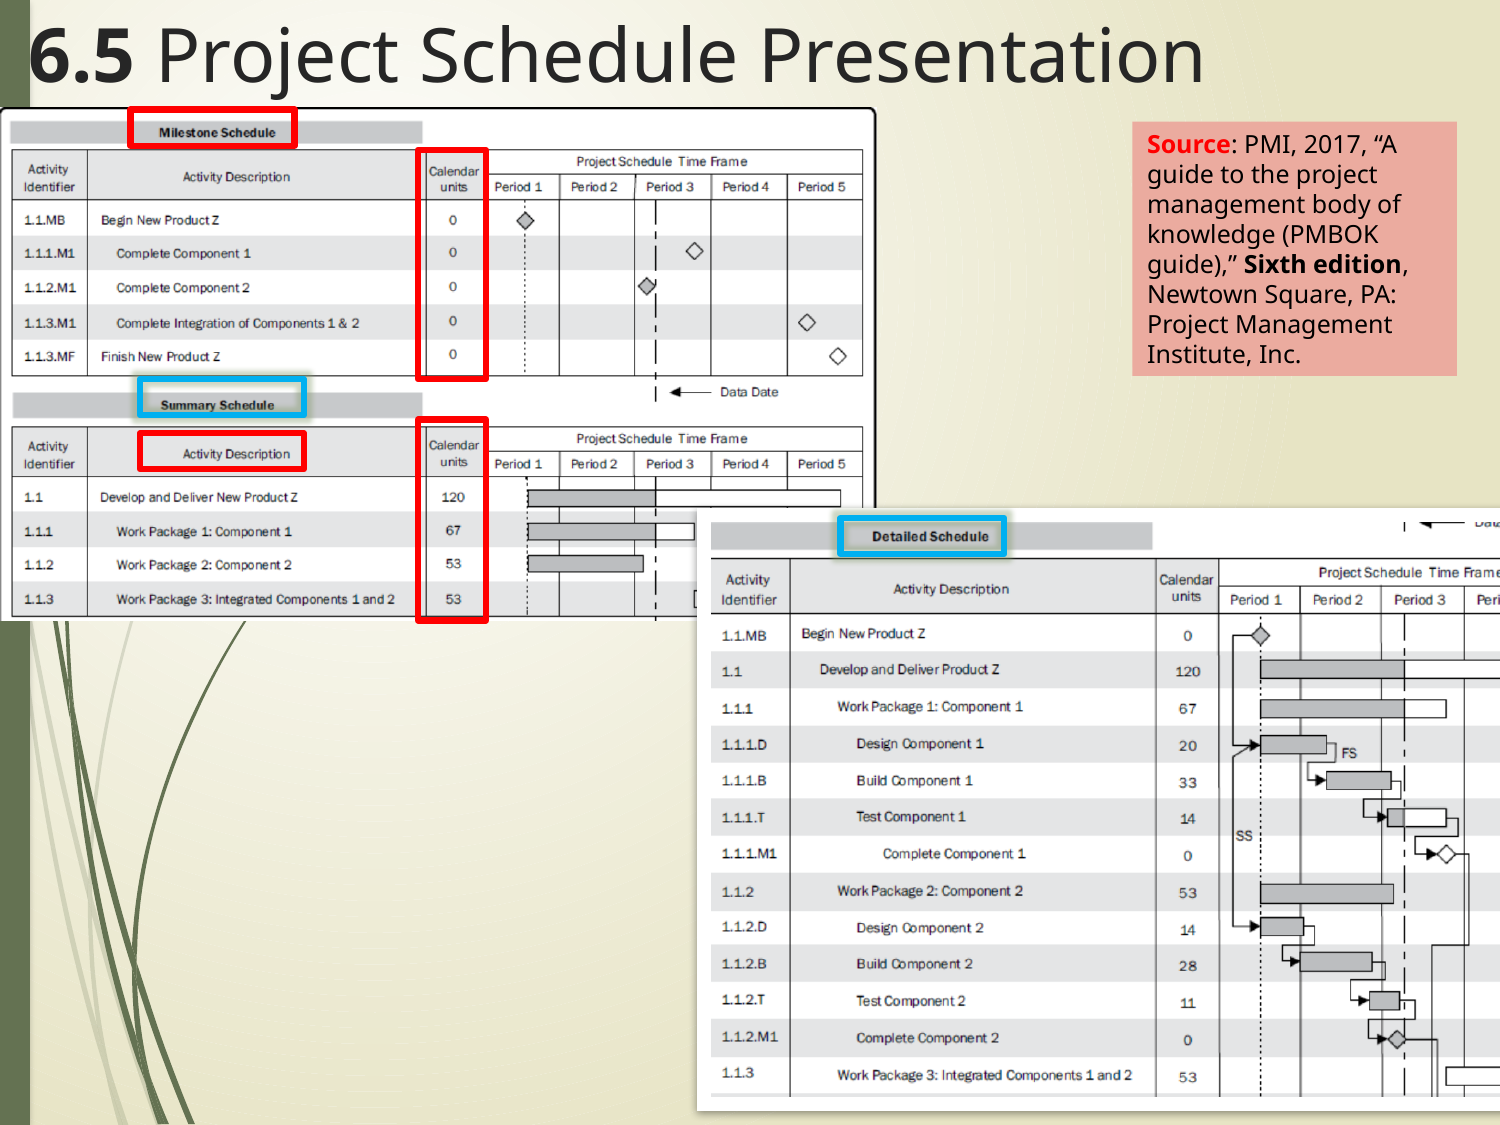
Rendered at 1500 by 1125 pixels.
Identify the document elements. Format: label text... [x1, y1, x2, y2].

title 6.5 Project Schedule Presentation [13, 0, 1500, 110]
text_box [139, 562, 487, 621]
text_box Source: PMI, 2017, “A guide to the project management body of knowledge (PMBOK guide),” Sixth edition, Newtown Square, PA: Project Management Institute, Inc. [1132, 121, 1457, 376]
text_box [130, 109, 487, 380]
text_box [139, 378, 1005, 555]
picture [487, 522, 1500, 1097]
picture [0, 106, 877, 621]
